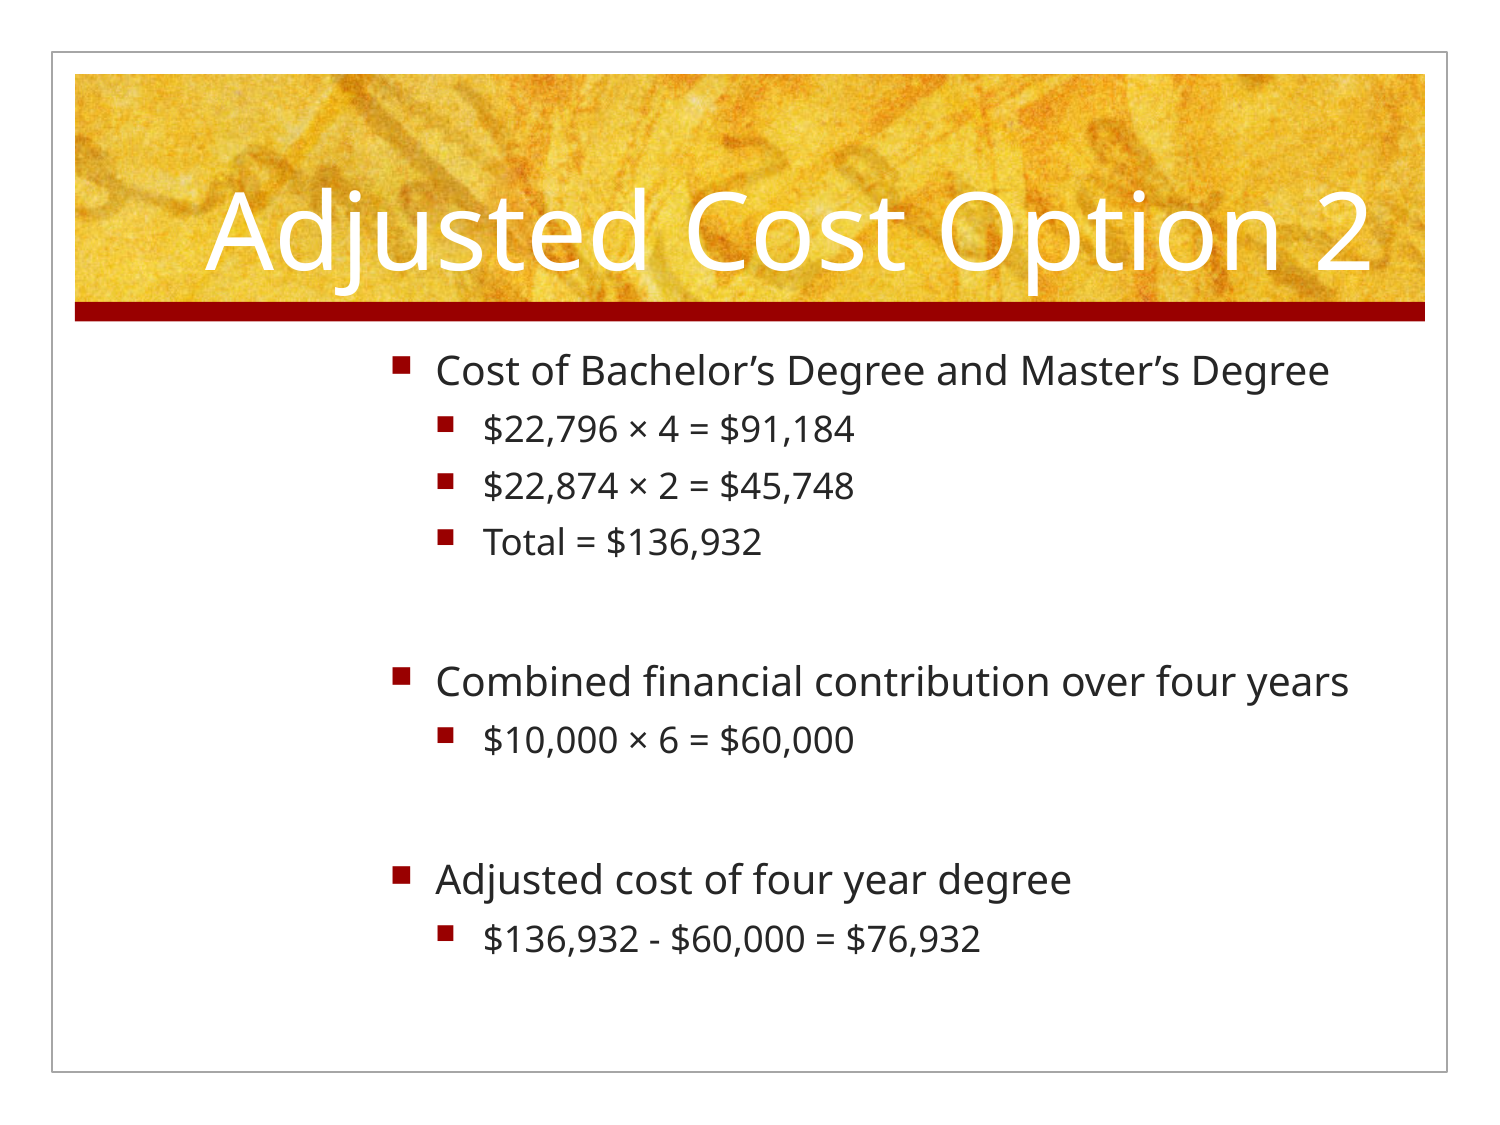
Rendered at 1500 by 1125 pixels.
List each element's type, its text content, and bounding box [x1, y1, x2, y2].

picture [75, 74, 1425, 301]
title Adjusted Cost Option 2 [108, 74, 1392, 292]
list Cost of Bachelor’s Degree and Master’s Degree $22,796 × 4 = $91,184 $22,874 × 2 = $45,748 Total = $136,932 Combined financial contribution over four years $10,000 × 6 = $60,000 Adjusted cost of four year degree $136,932 - $60,000 = $76,932 [375, 337, 1392, 968]
